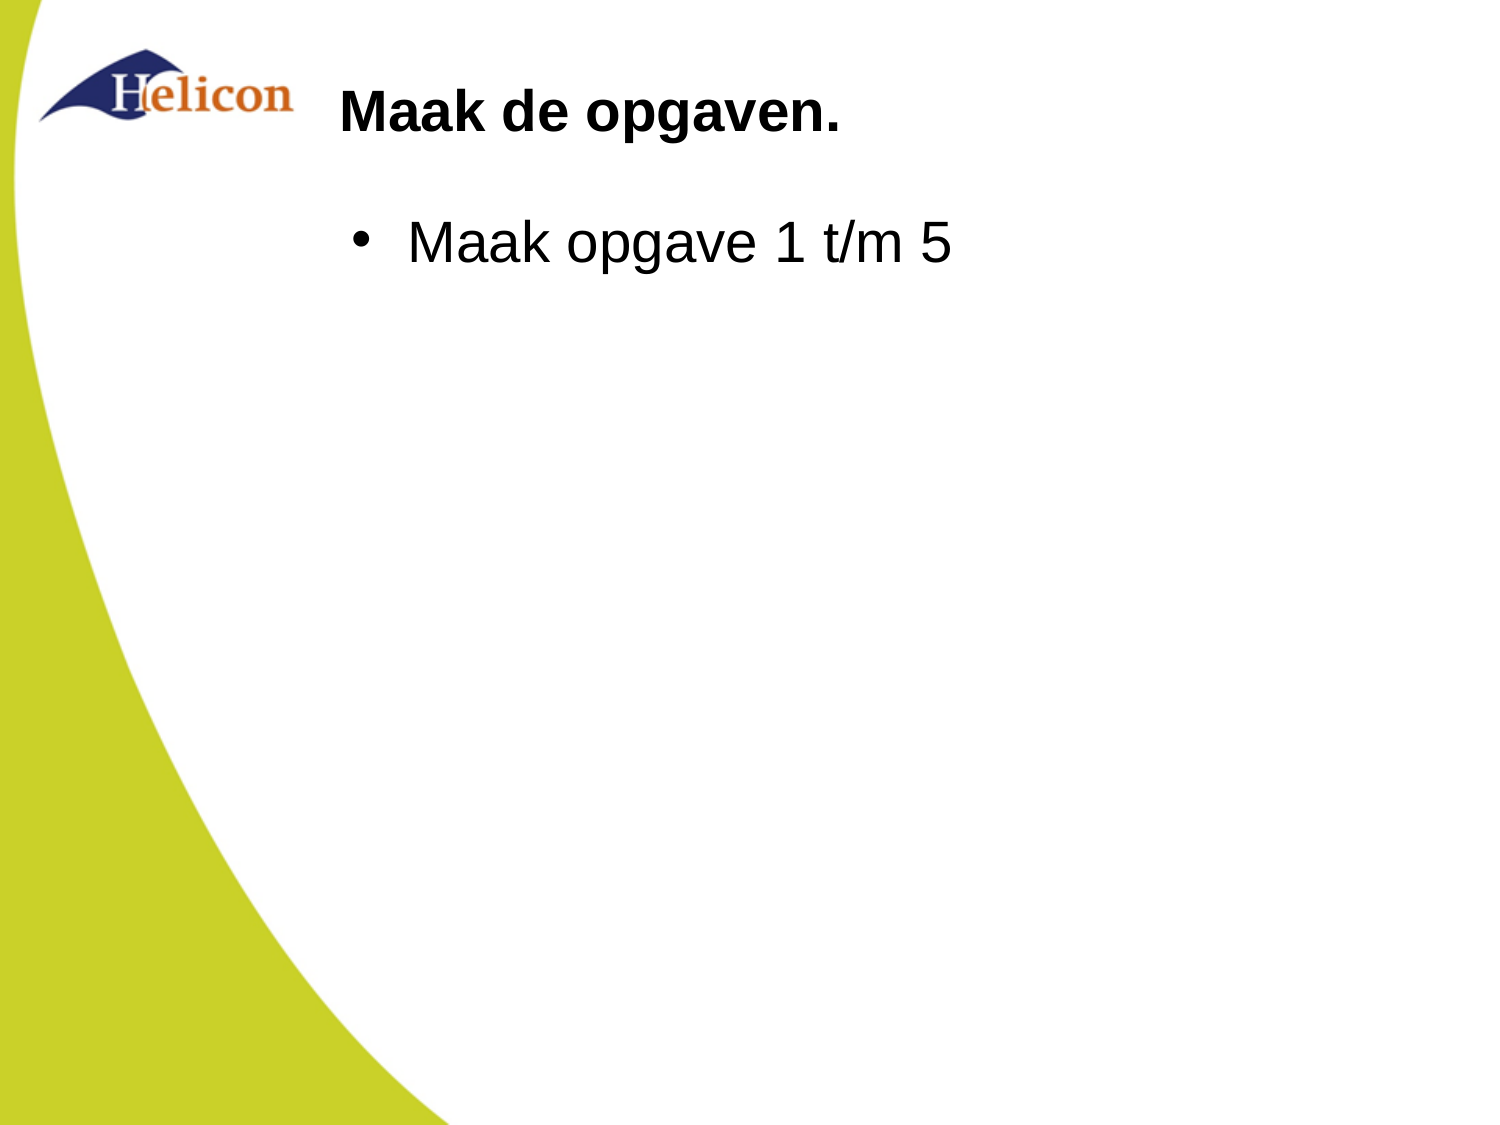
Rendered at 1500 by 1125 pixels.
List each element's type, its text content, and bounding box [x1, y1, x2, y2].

title Maak de opgaven. [324, 54, 1415, 161]
list Maak opgave 1 t/m 5 [336, 196, 1425, 1005]
picture [0, 0, 1500, 1125]
